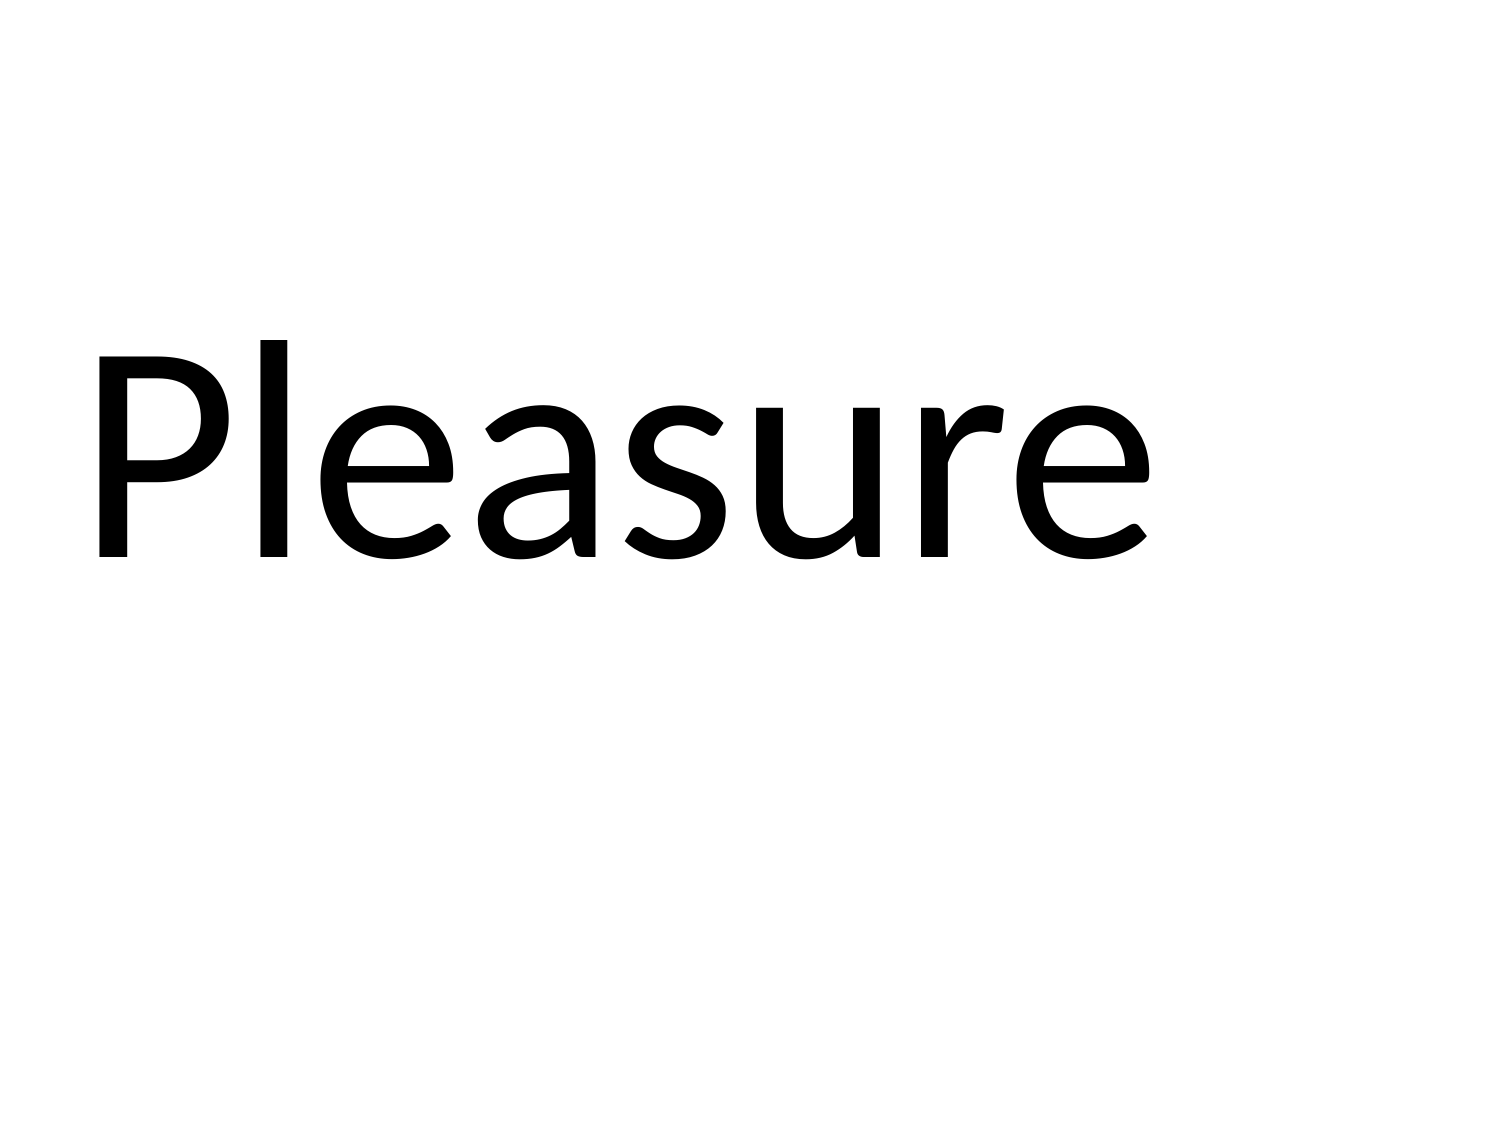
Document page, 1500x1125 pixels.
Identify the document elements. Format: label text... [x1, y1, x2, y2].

text_box Pleasure [62, 237, 1425, 628]
